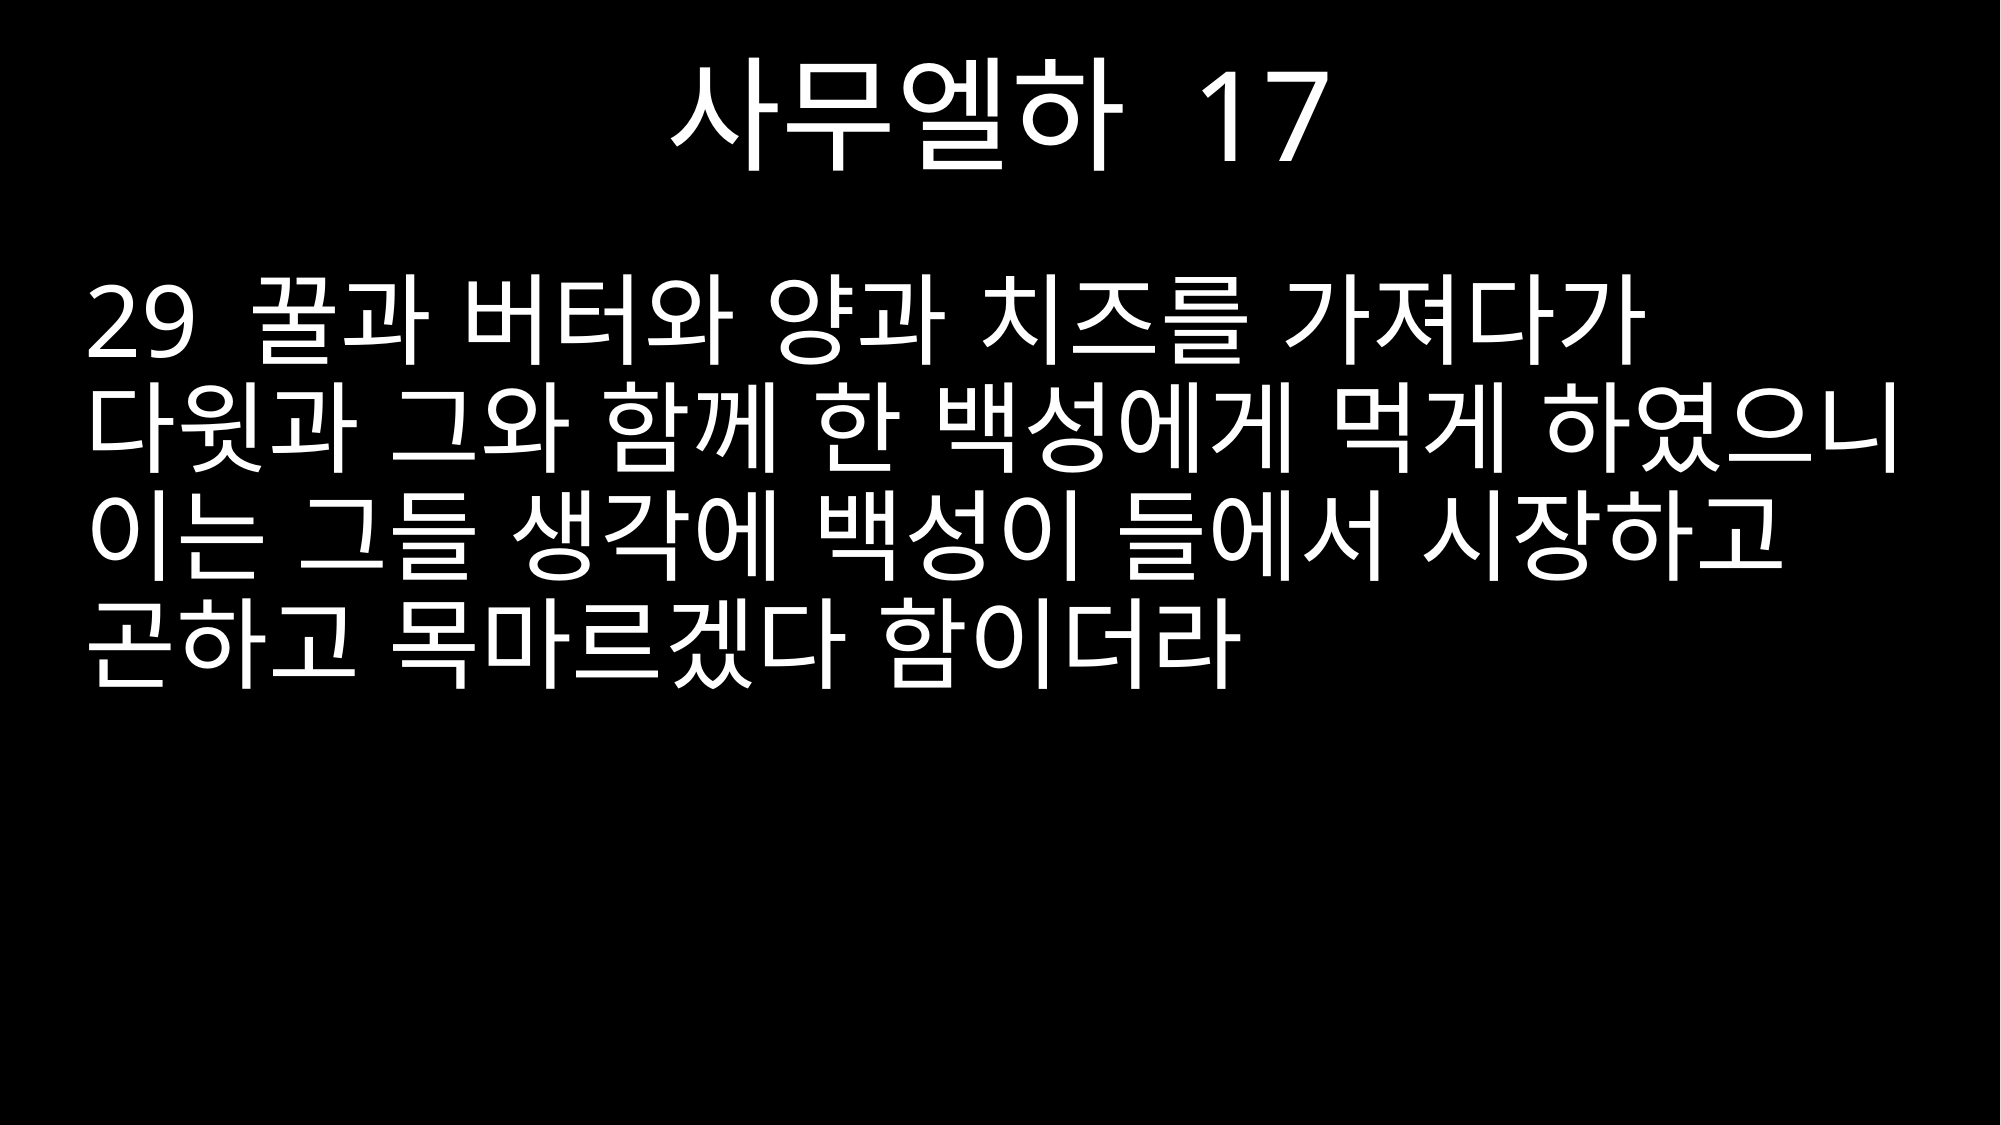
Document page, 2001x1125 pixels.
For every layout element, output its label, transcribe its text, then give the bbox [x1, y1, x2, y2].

list 29 꿀과 버터와 양과 치즈를 가져다가 다윗과 그와 함께 한 백성에게 먹게 하였으니 이는 그들 생각에 백성이 들에서 시장하고 곤하고 목마르겠다 함이더라 [69, 263, 1953, 423]
picture [0, 0, 2001, 1125]
footer 사무엘하 17 [0, 32, 2000, 192]
